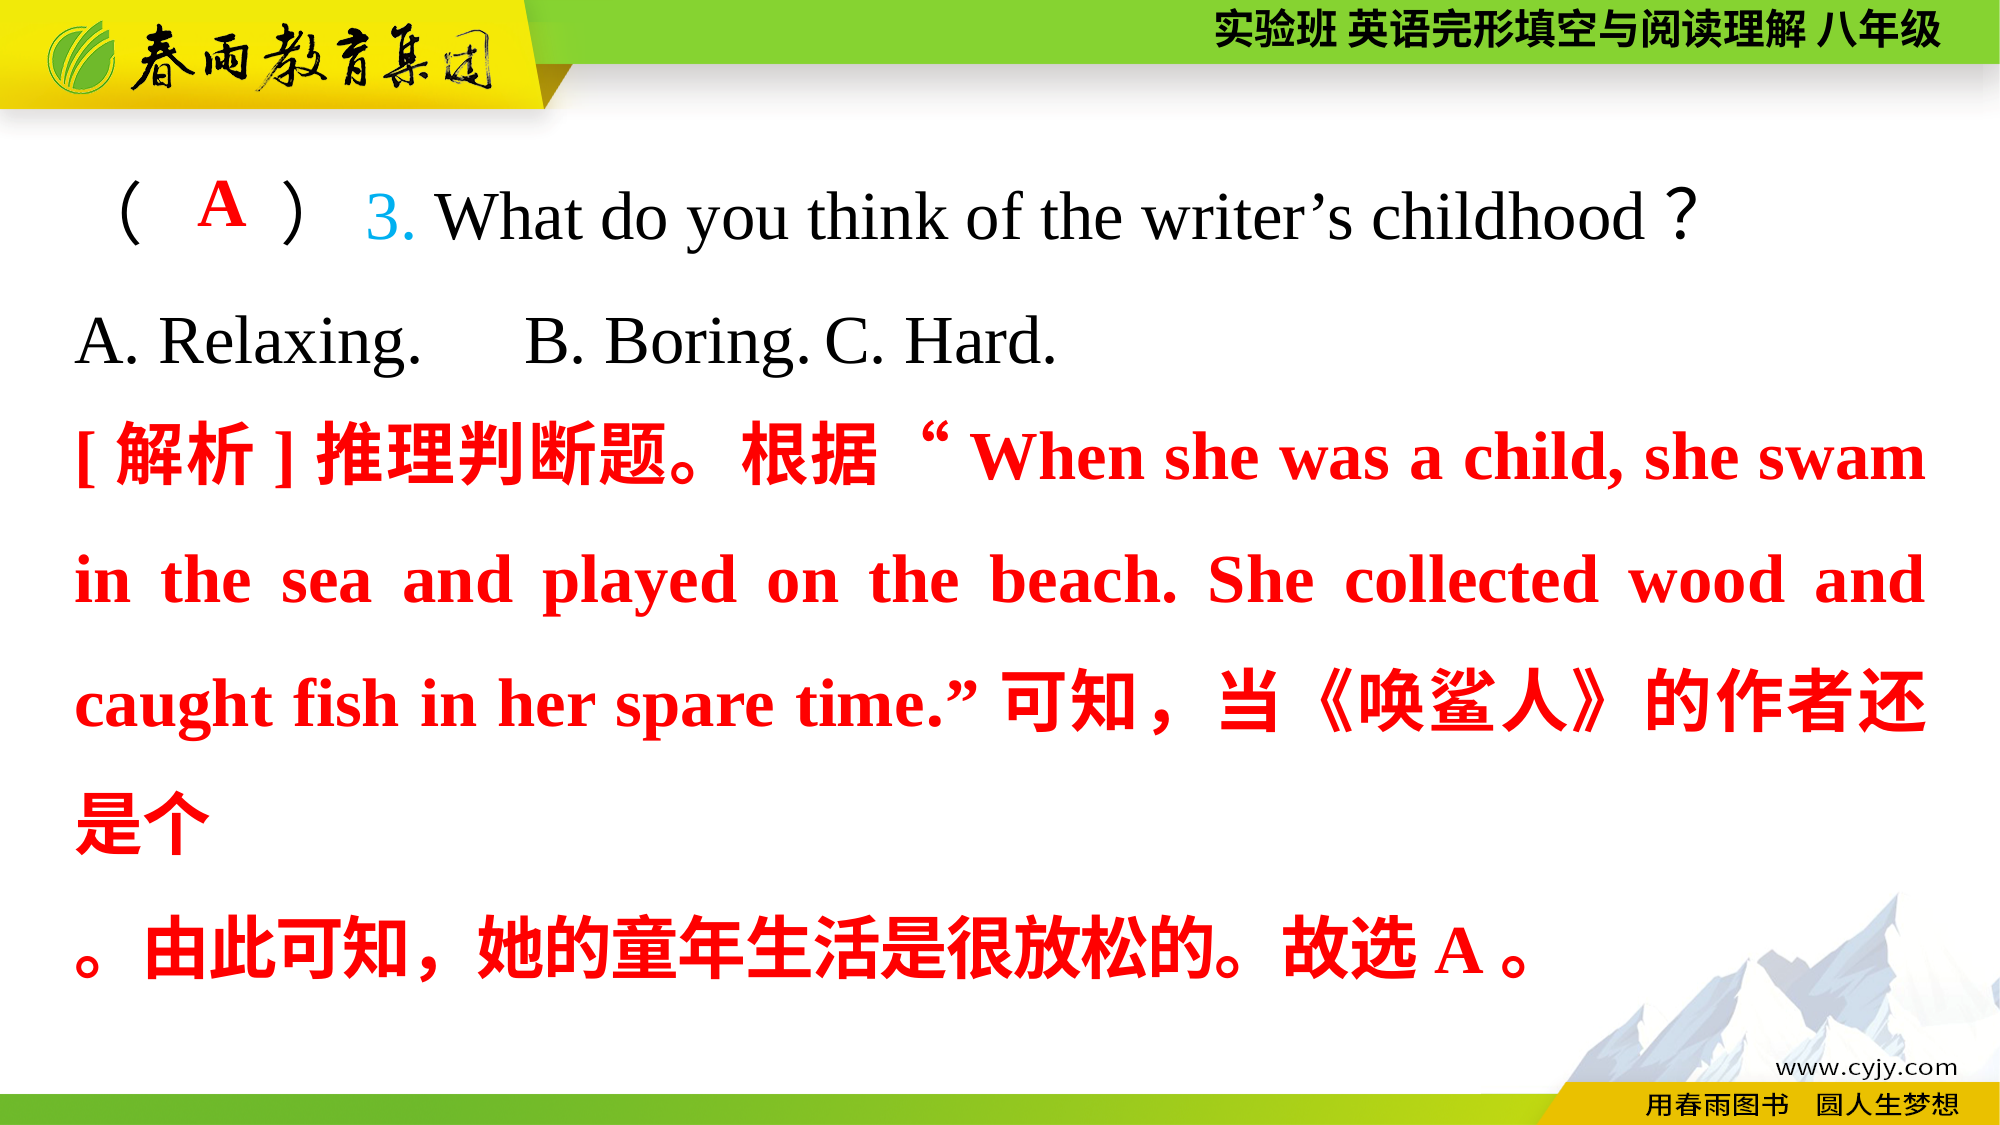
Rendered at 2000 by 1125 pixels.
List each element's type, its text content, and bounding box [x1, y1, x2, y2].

list （ ）3. What do you think of the writer’s childhood？ A. Relaxing. B. Boring. C. Hard. [59, 122, 1944, 361]
text_box A [182, 150, 262, 248]
picture [0, 0, 2000, 1125]
text_box [解析]推理判断题。根据“When she was a child, she swam in the sea and played on the beach. She collected wood and caught fish in her spare time.”可知，当《唤鲨人》的作者还是个 。由此可知，她的童年生活是很放松的。故选A。 [59, 361, 1944, 995]
